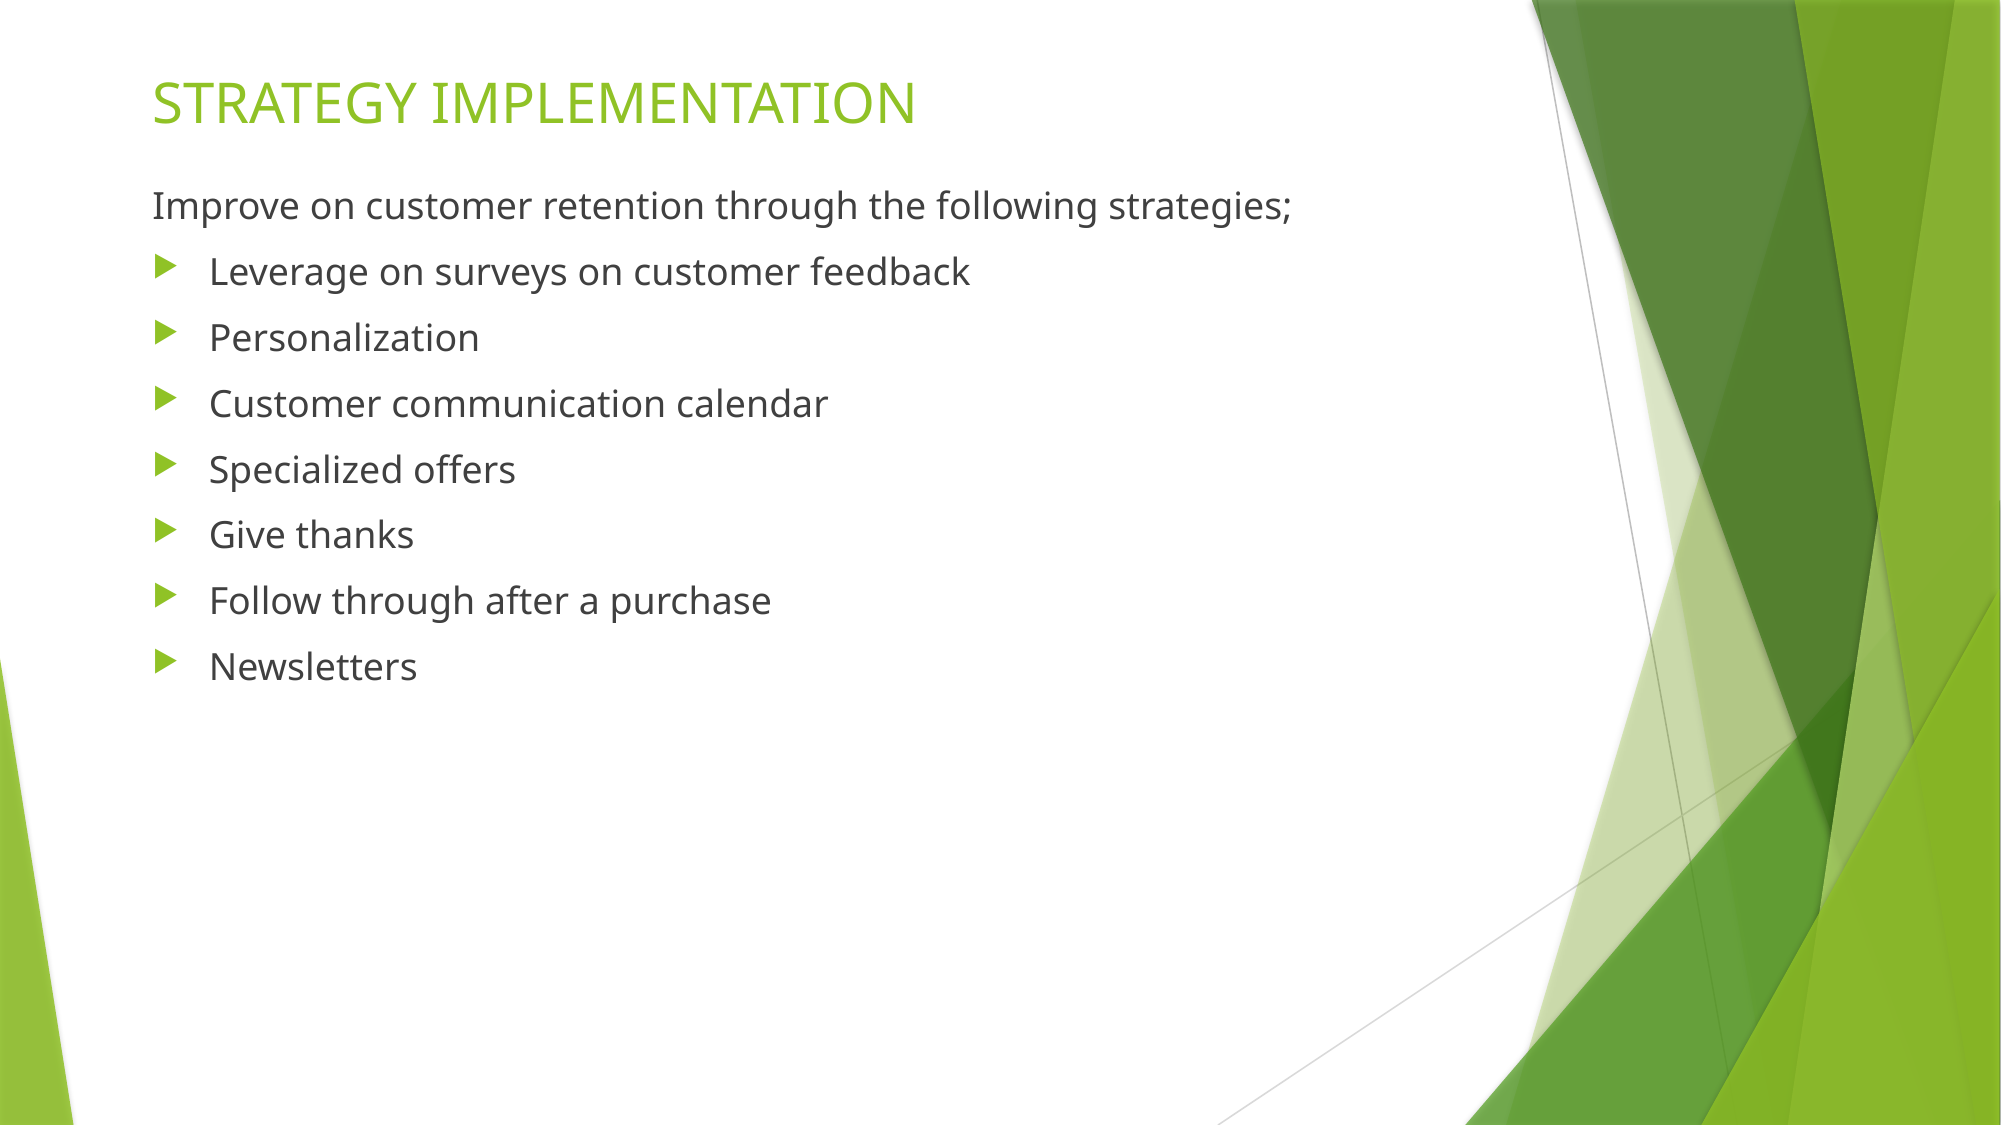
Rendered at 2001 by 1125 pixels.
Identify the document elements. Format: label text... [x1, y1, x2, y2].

list Improve on customer retention through the following strategies; Leverage on surveys on customer feedback Personalization Customer communication calendar Specialized offers Give thanks Follow through after a purchase Newsletters [137, 174, 1863, 1014]
title STRATEGY IMPLEMENTATION [137, 59, 1863, 143]
